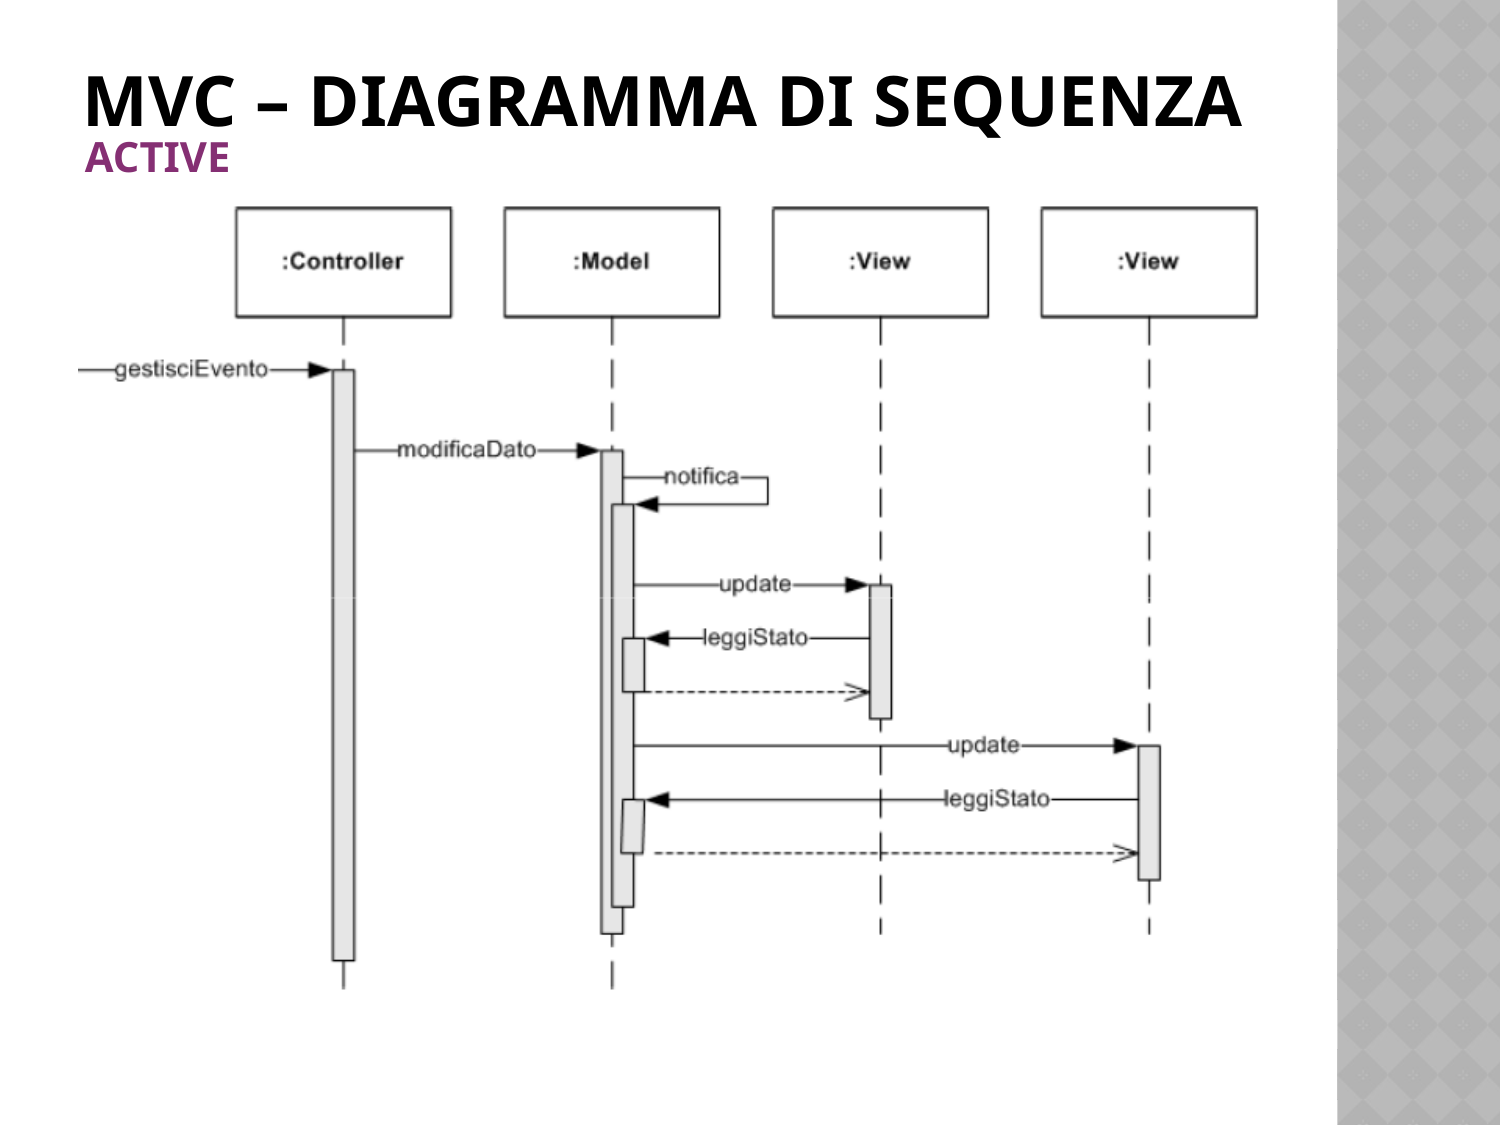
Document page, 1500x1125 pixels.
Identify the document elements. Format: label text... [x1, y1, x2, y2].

title MVC – DIAGRAMMA DI SEQUENZA [75, 52, 1263, 128]
text_box ACTIVE [70, 128, 1289, 190]
picture [77, 201, 1266, 997]
